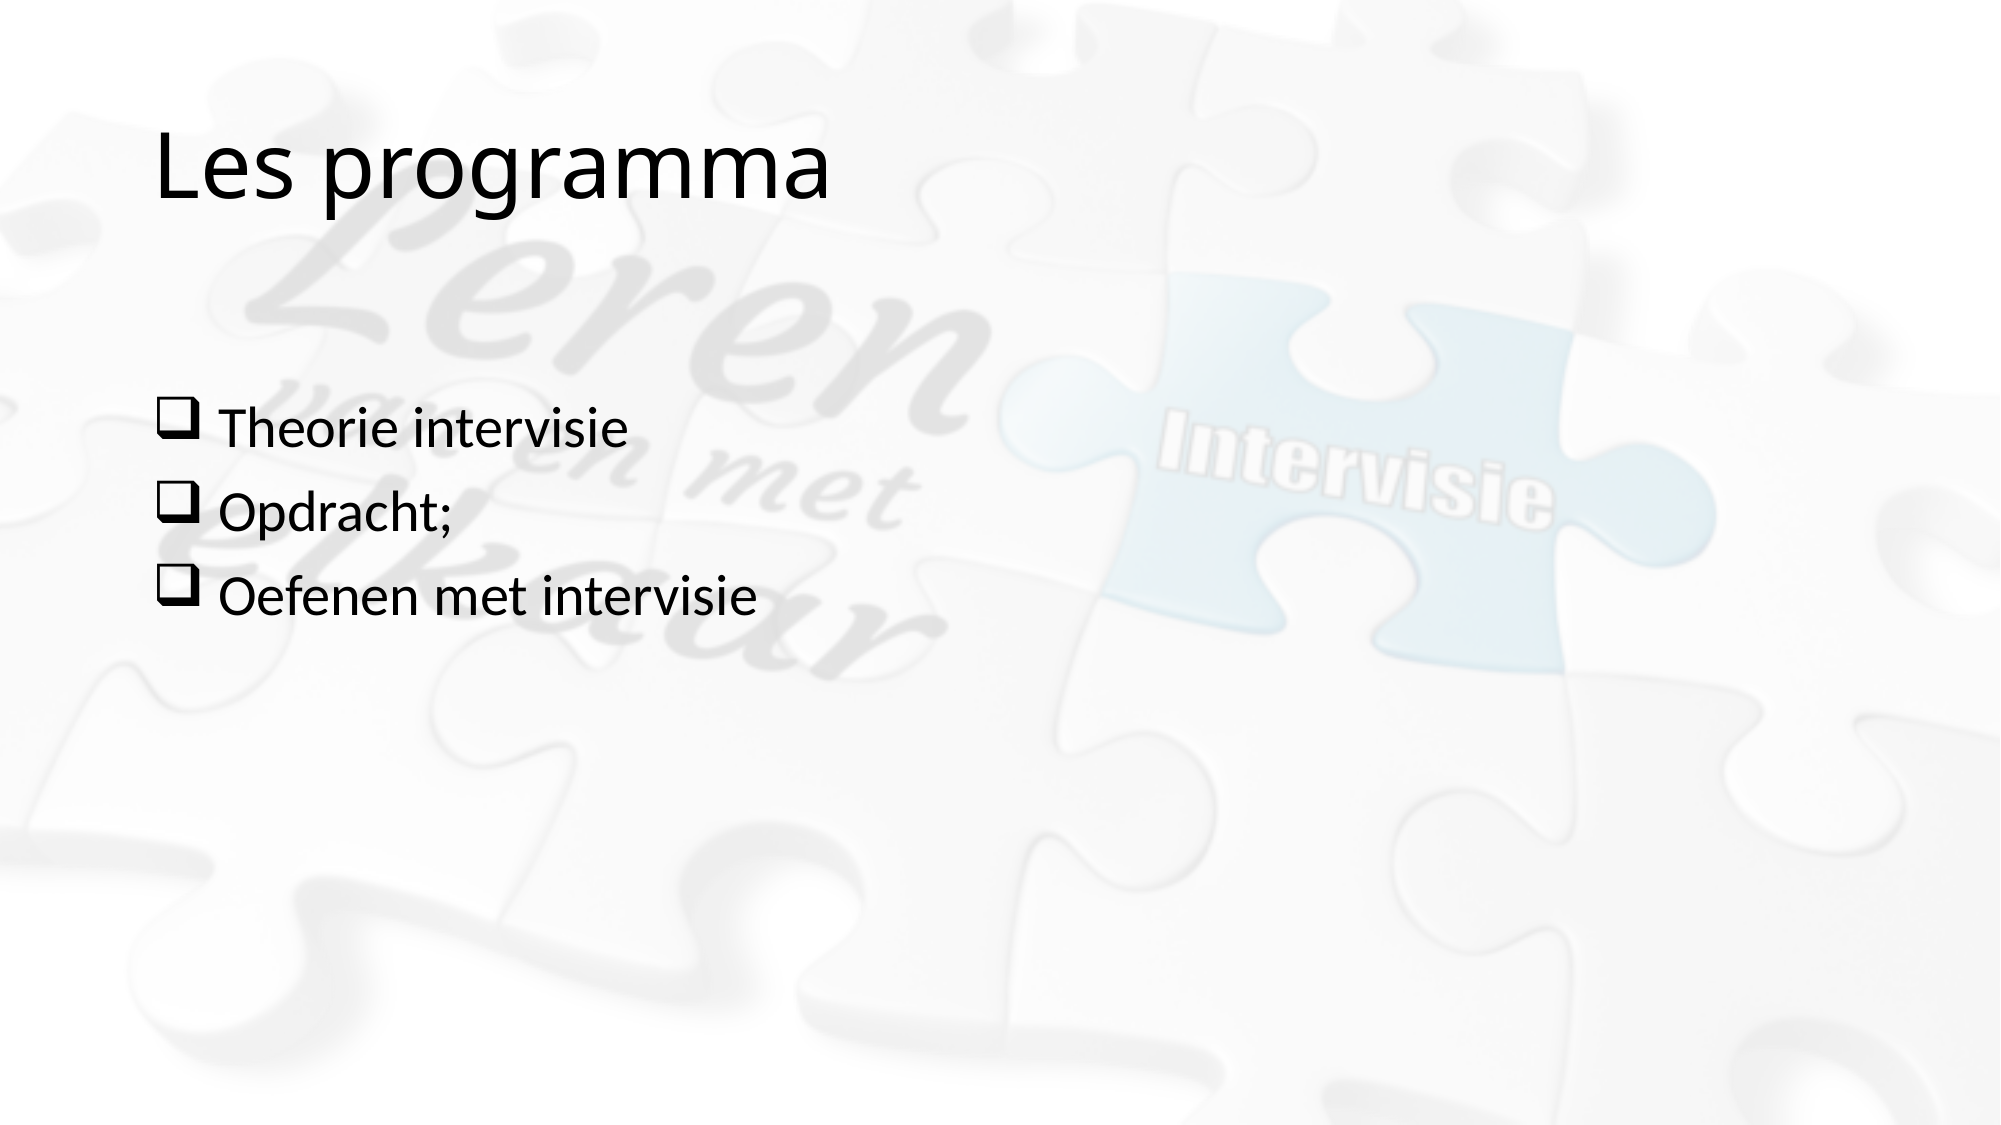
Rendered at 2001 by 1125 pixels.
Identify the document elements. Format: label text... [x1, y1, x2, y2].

title Les programma [137, 59, 1863, 278]
list Theorie intervisie Opdracht; Oefenen met intervisie [137, 299, 1863, 1014]
